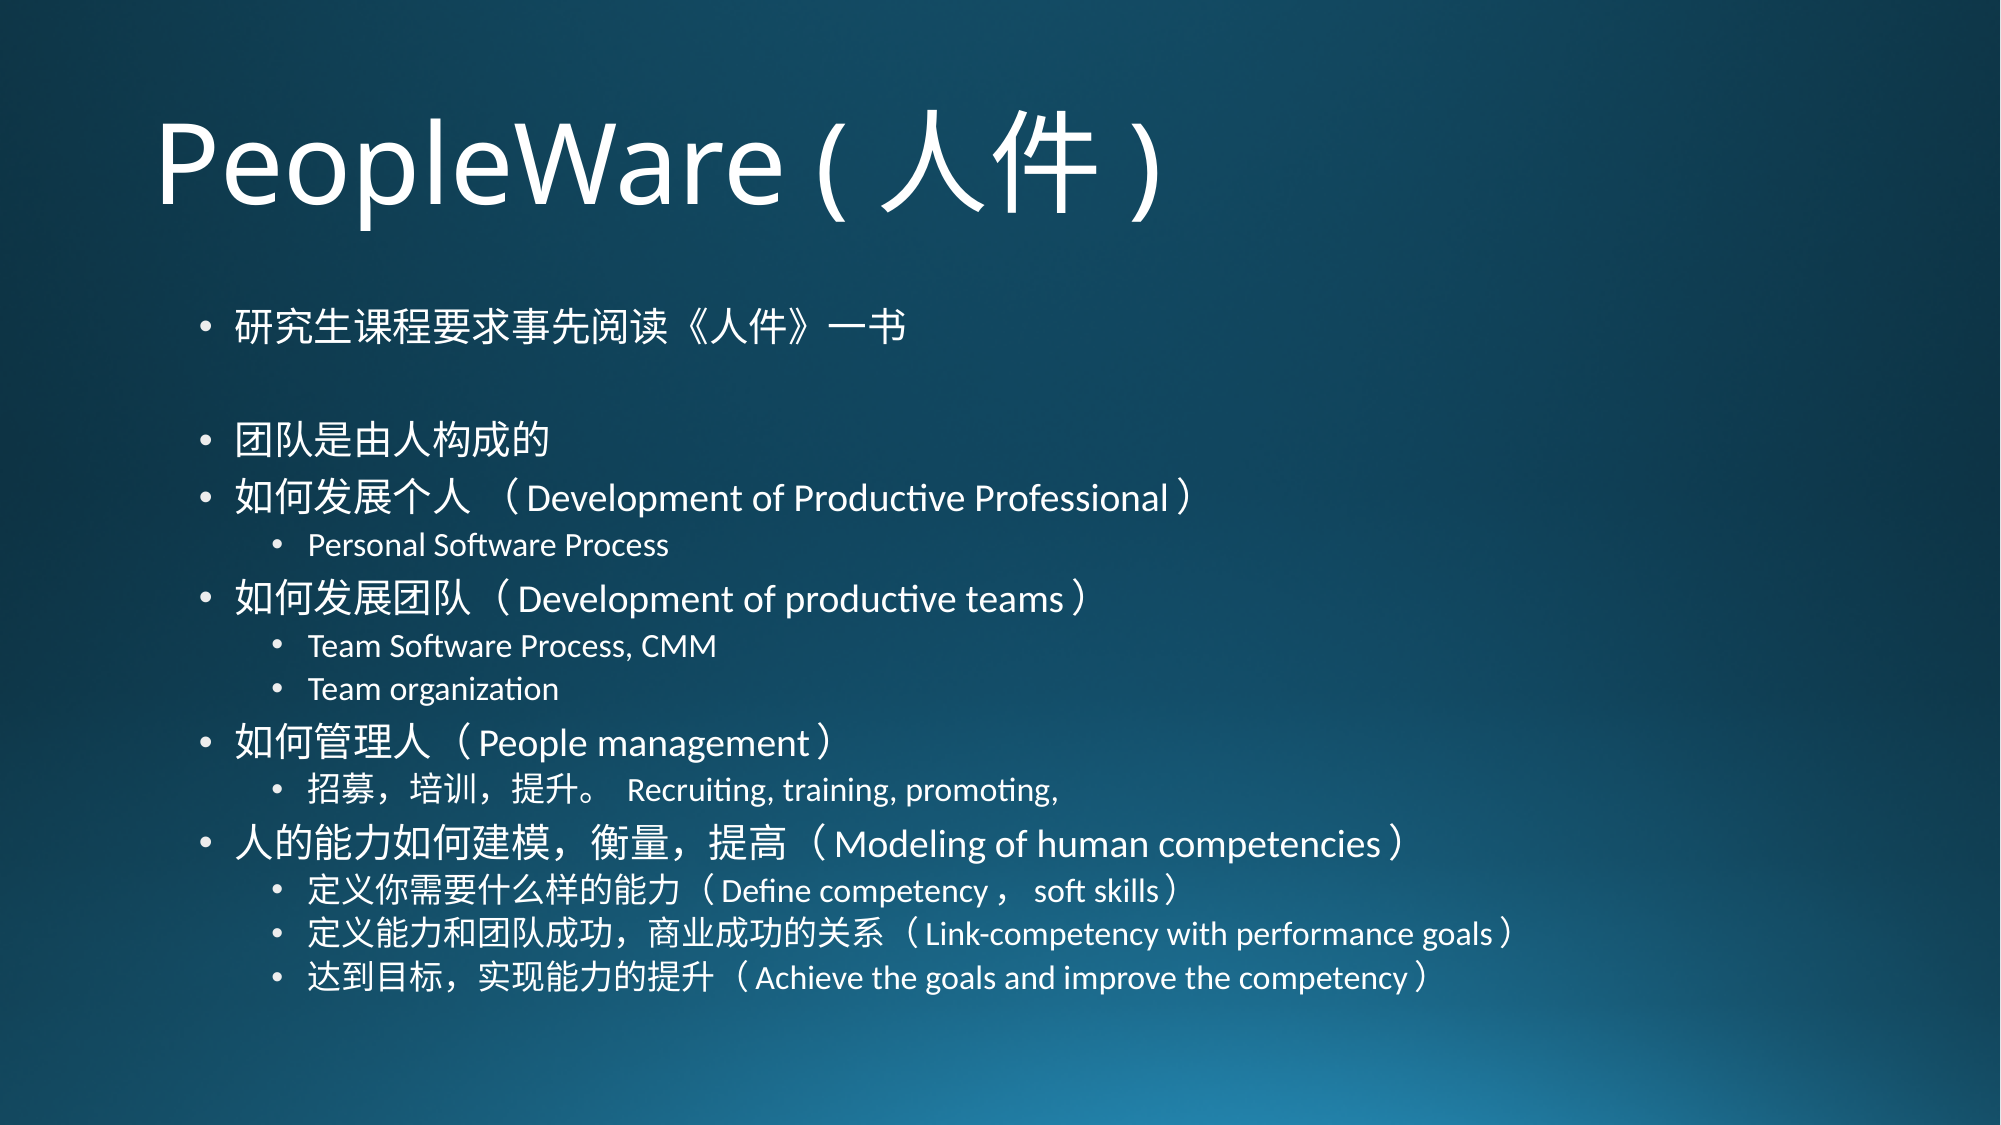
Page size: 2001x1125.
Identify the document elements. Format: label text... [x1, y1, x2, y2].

picture [0, 0, 2001, 1125]
list 研究生课程要求事先阅读《人件》一书 团队是由人构成的 如何发展个人 （Development of Productive Professional） Personal Software Process 如何发展团队（Development of productive teams） Team Software Process, CMM Team organization 如何管理人（People management） 招募，培训，提升。 Recruiting, training, promoting, 人的能力如何建模，衡量，提高（Modeling of human competencies） 定义你需要什么样的能力（Define competency，soft skills） 定义能力和团队成功，商业成功的关系（Link-competency with performance goals） 达到目标，实现能力的提升（Achieve the goals and improve the competency） [183, 299, 1863, 1014]
title PeopleWare (人件) [137, 59, 1863, 278]
